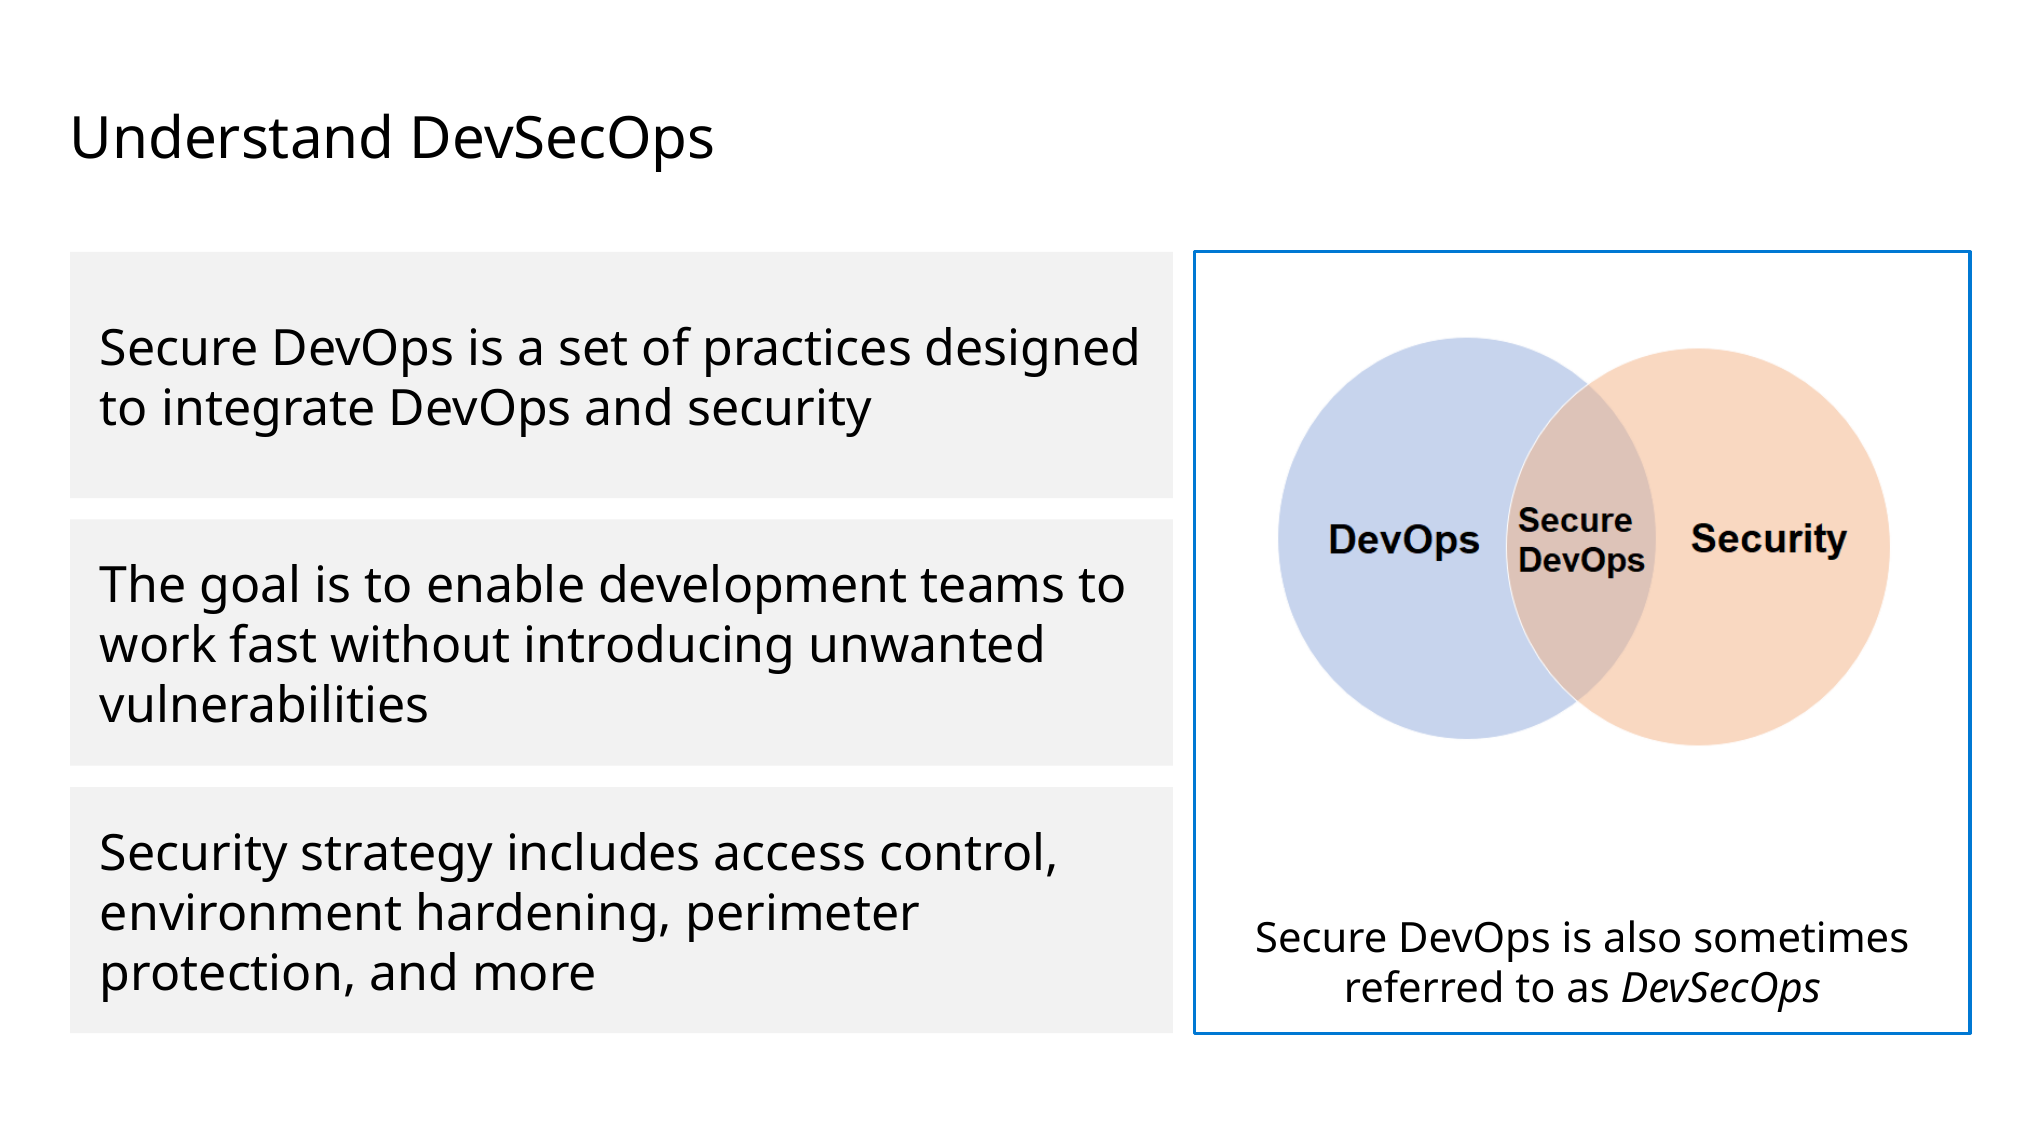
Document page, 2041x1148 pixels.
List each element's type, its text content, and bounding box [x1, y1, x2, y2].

picture [1219, 327, 1945, 766]
title Understand DevSecOps [70, 103, 1969, 172]
text_box Secure DevOps is a set of practices designed to integrate DevOps and security [69, 251, 1174, 499]
text_box Secure DevOps is also sometimes referred to as DevSecOps [1194, 251, 1971, 1034]
text_box The goal is to enable development teams to work fast without introducing unwanted vulnerabilities [69, 519, 1174, 767]
text_box Security strategy includes access control, environment hardening, perimeter protection, and more [69, 786, 1174, 1034]
